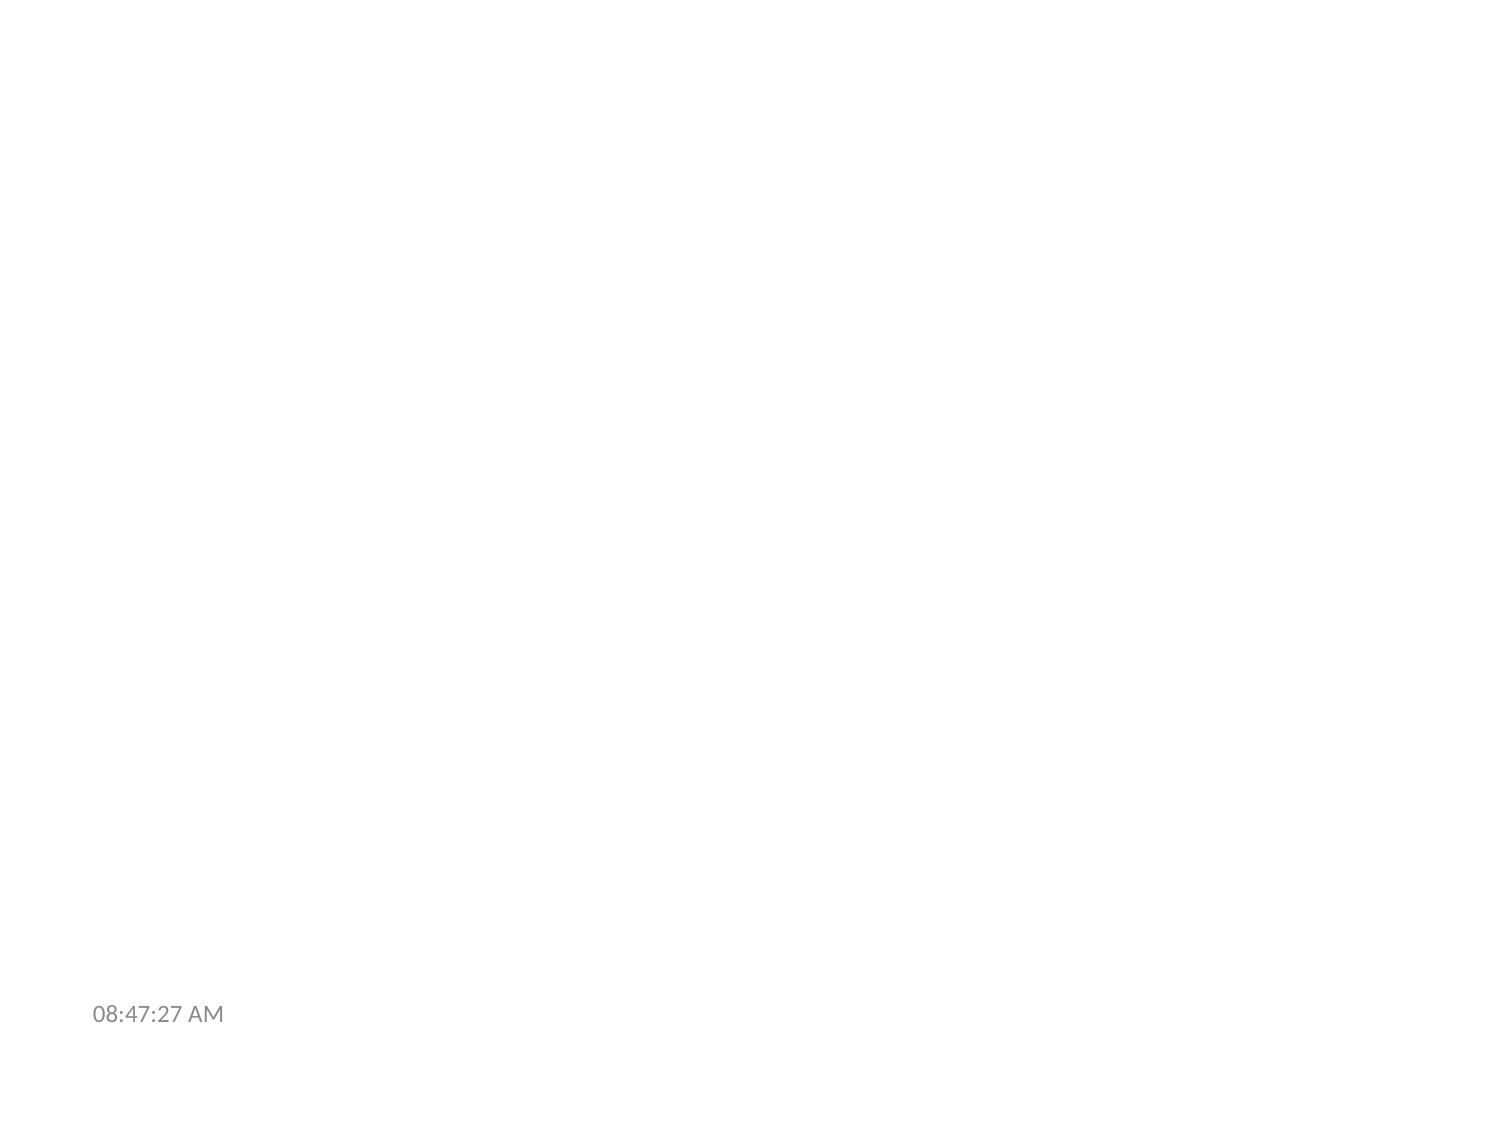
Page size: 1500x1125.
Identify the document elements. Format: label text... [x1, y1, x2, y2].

text_box 3:35:09 PM [77, 982, 428, 1043]
